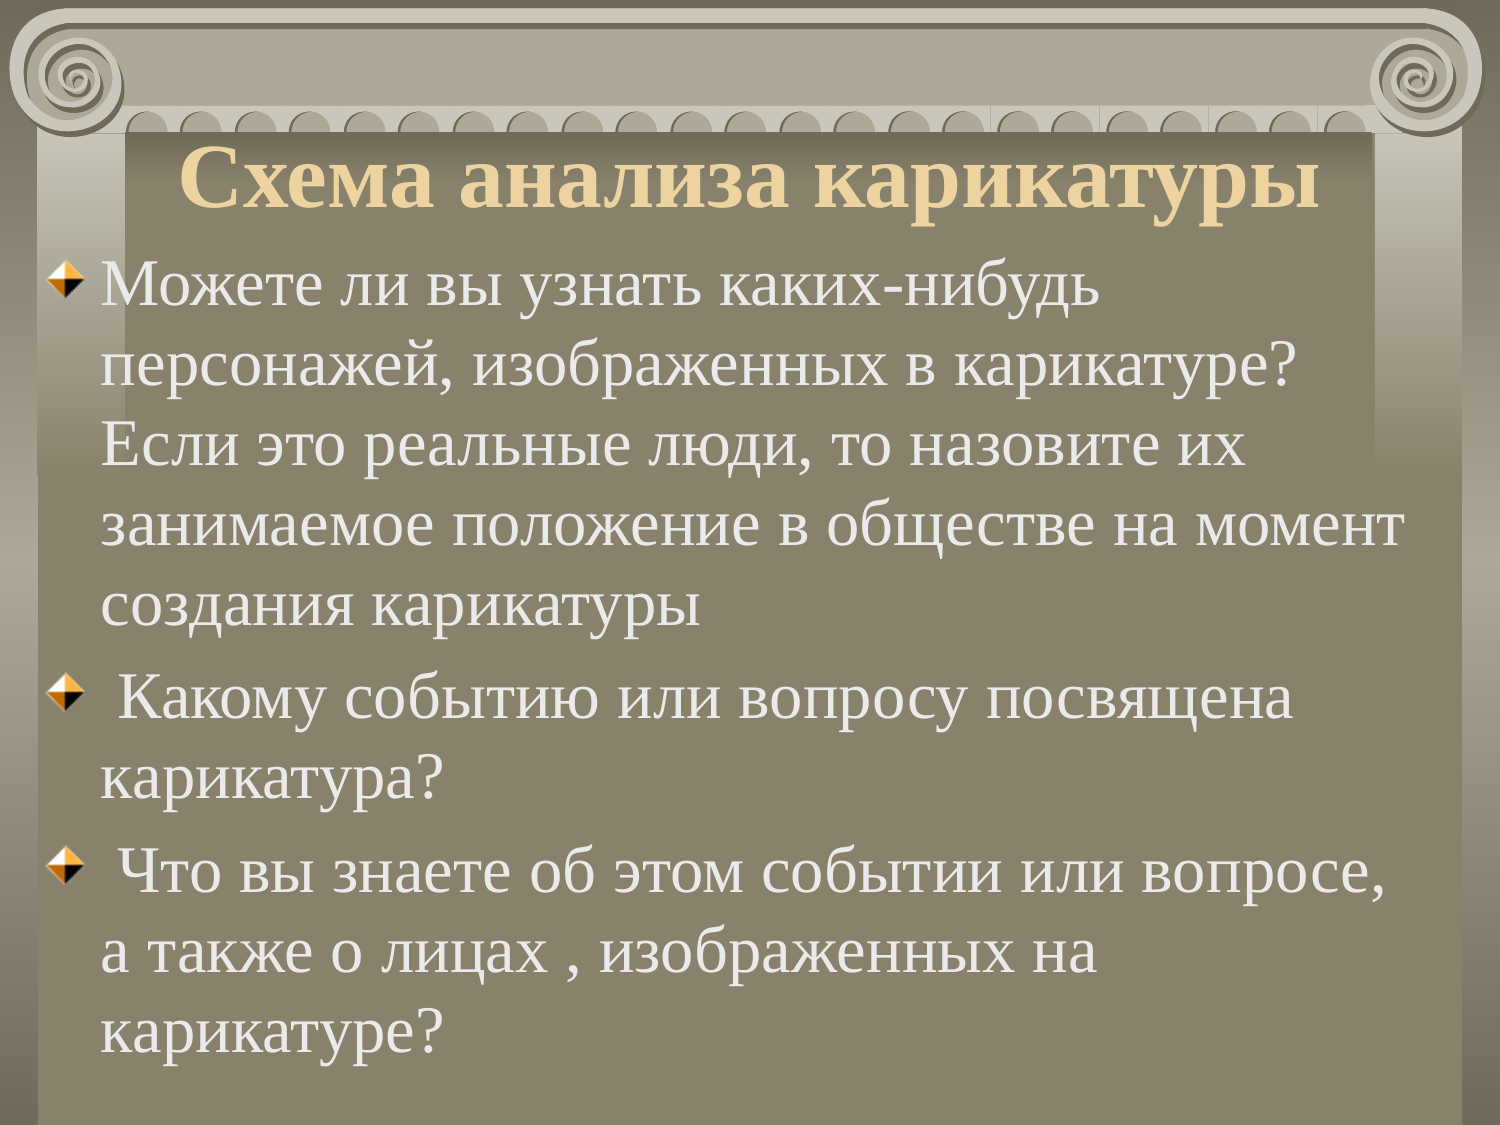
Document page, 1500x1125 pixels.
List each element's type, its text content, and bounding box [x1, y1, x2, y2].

title Схема анализа карикатуры [112, 172, 1388, 231]
picture [44, 671, 87, 714]
picture [44, 258, 87, 301]
picture [44, 844, 87, 887]
list Можете ли вы узнать каких-нибудь персонажей, изображенных в карикатуре? Если это реальные люди, то назовите их занимаемое положение в обществе на момент создания карикатуры Какому событию или вопросу посвящена карикатура? Что вы знаете об этом событии или вопросе, а также о лицах , изображенных на карикатуре? [29, 231, 1436, 1026]
